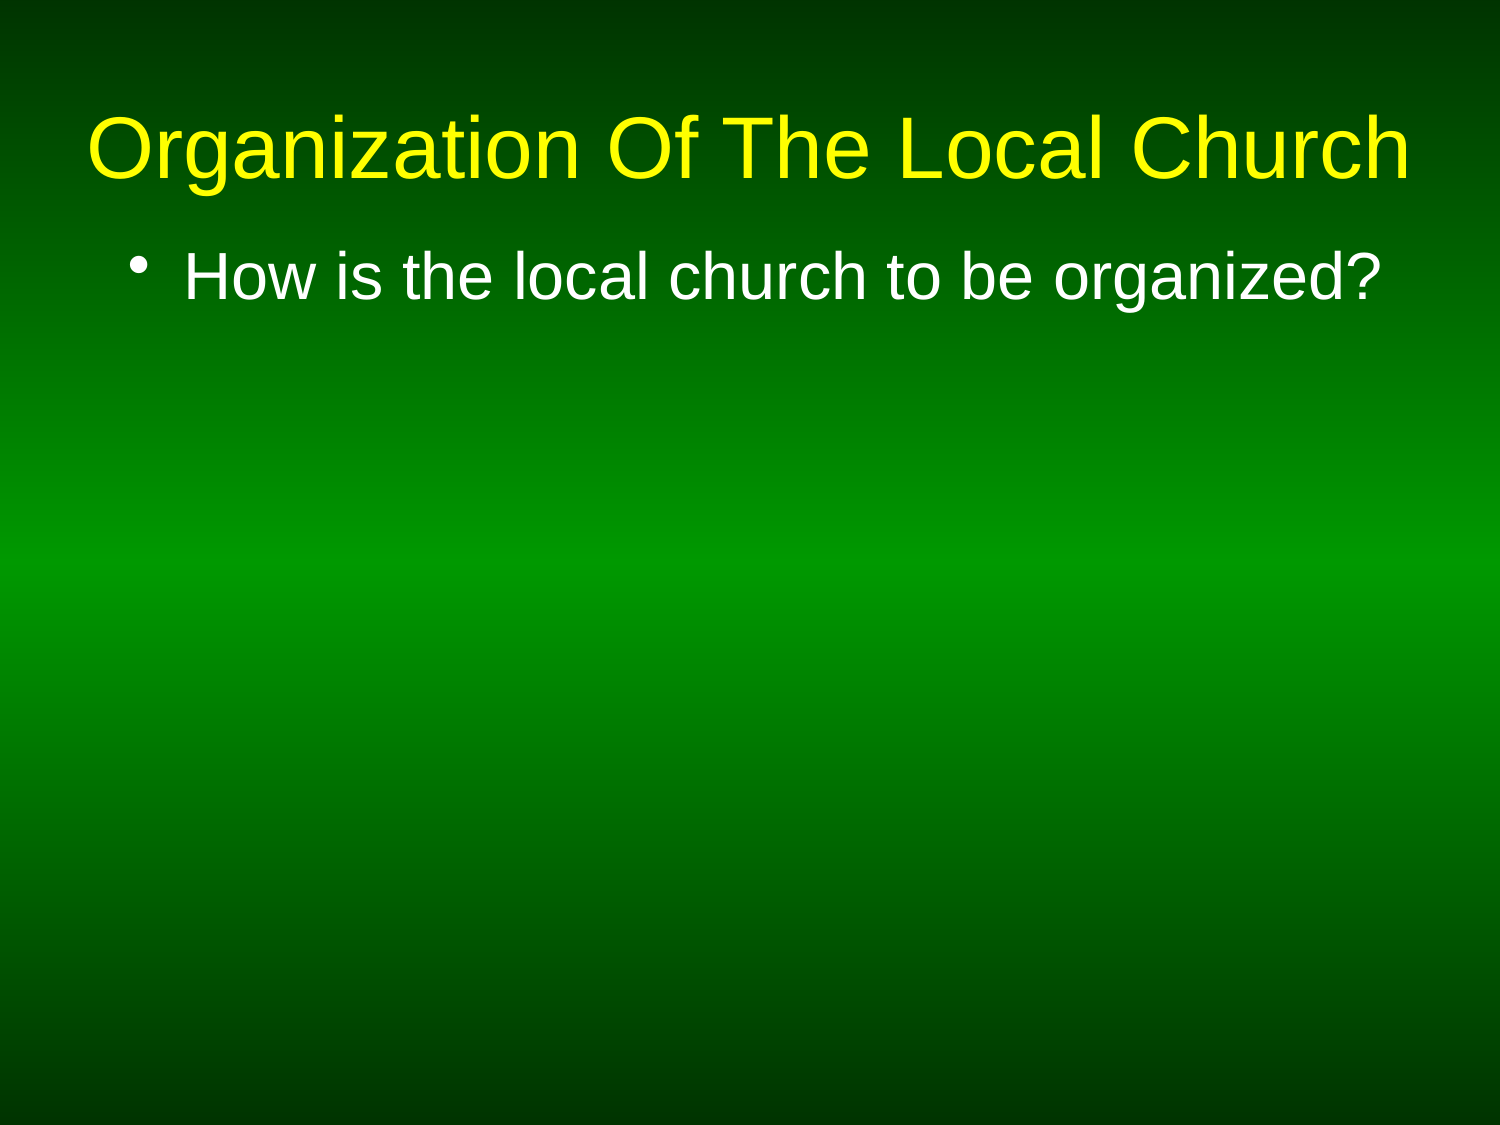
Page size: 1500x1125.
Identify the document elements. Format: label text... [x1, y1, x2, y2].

title Organization Of The Local Church [37, 50, 1463, 238]
list How is the local church to be organized? [112, 224, 1463, 1125]
